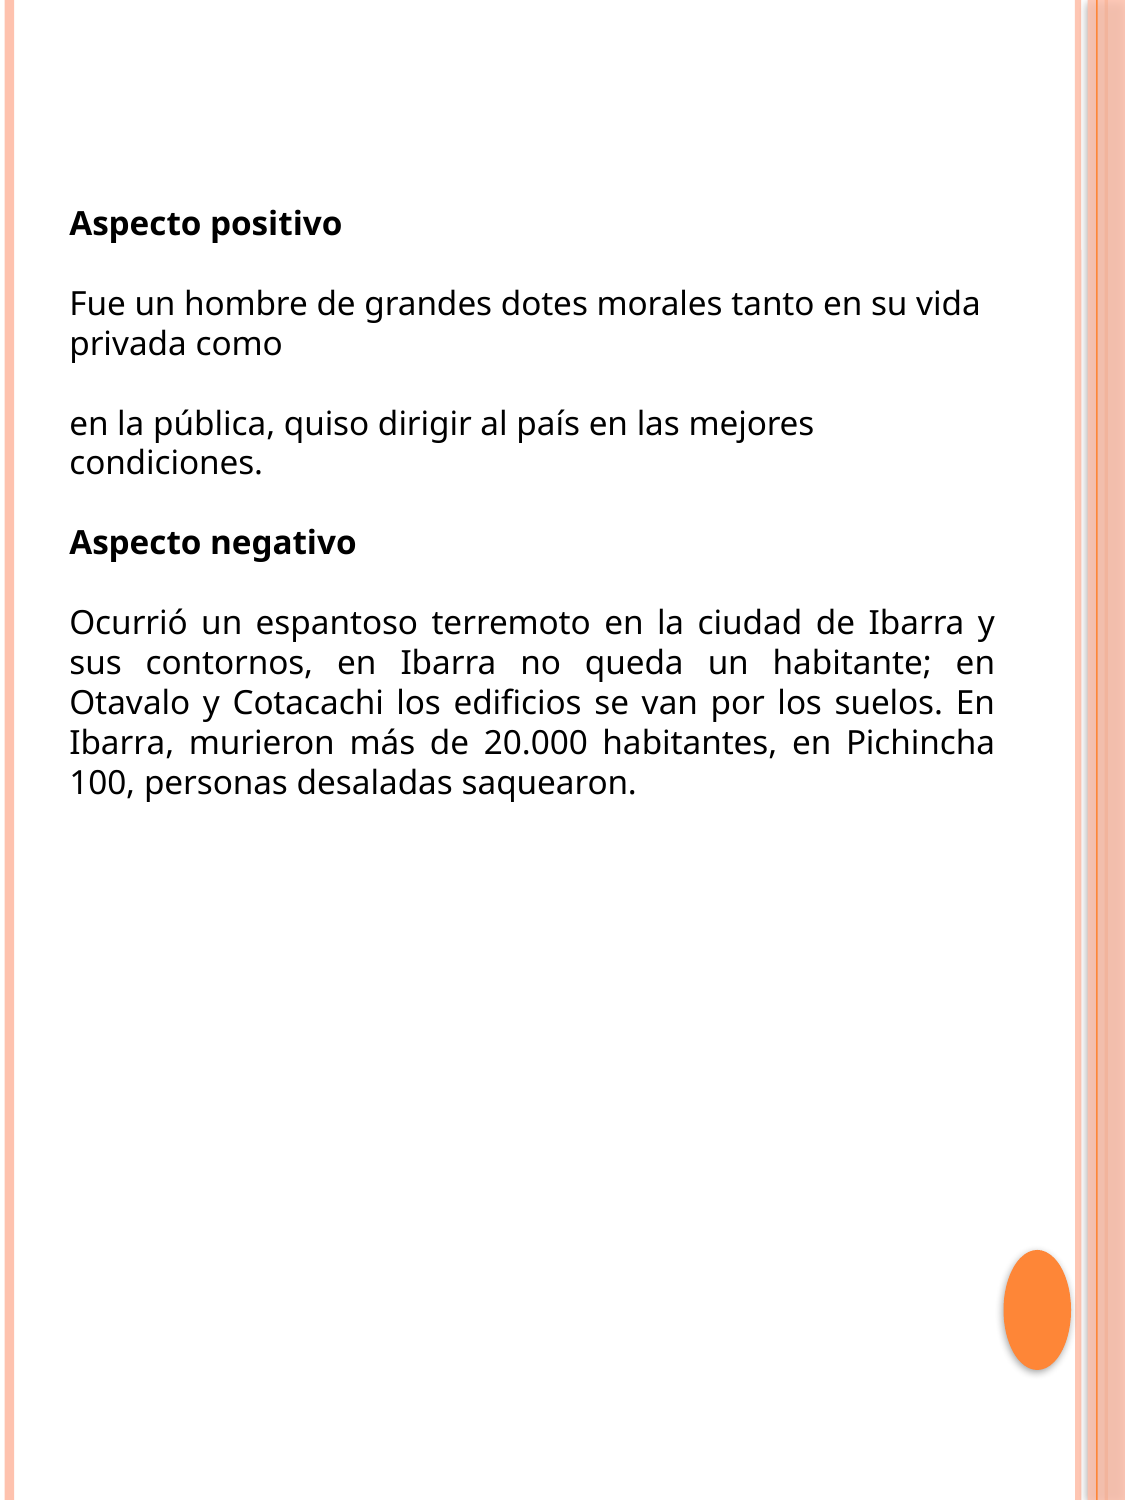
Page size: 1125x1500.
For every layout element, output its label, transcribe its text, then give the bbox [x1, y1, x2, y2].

text_box Aspecto positivo Fue un hombre de grandes dotes morales tanto en su vida privada como en la pública, quiso dirigir al país en las mejores condiciones. Aspecto negativo Ocurrió un espantoso terremoto en la ciudad de Ibarra y sus contornos, en Ibarra no queda un habitante; en Otavalo y Cotacachi los edificios se van por los suelos. En Ibarra, murieron más de 20.000 habitantes, en Pichincha 100, personas desaladas saquearon. [54, 194, 1012, 809]
